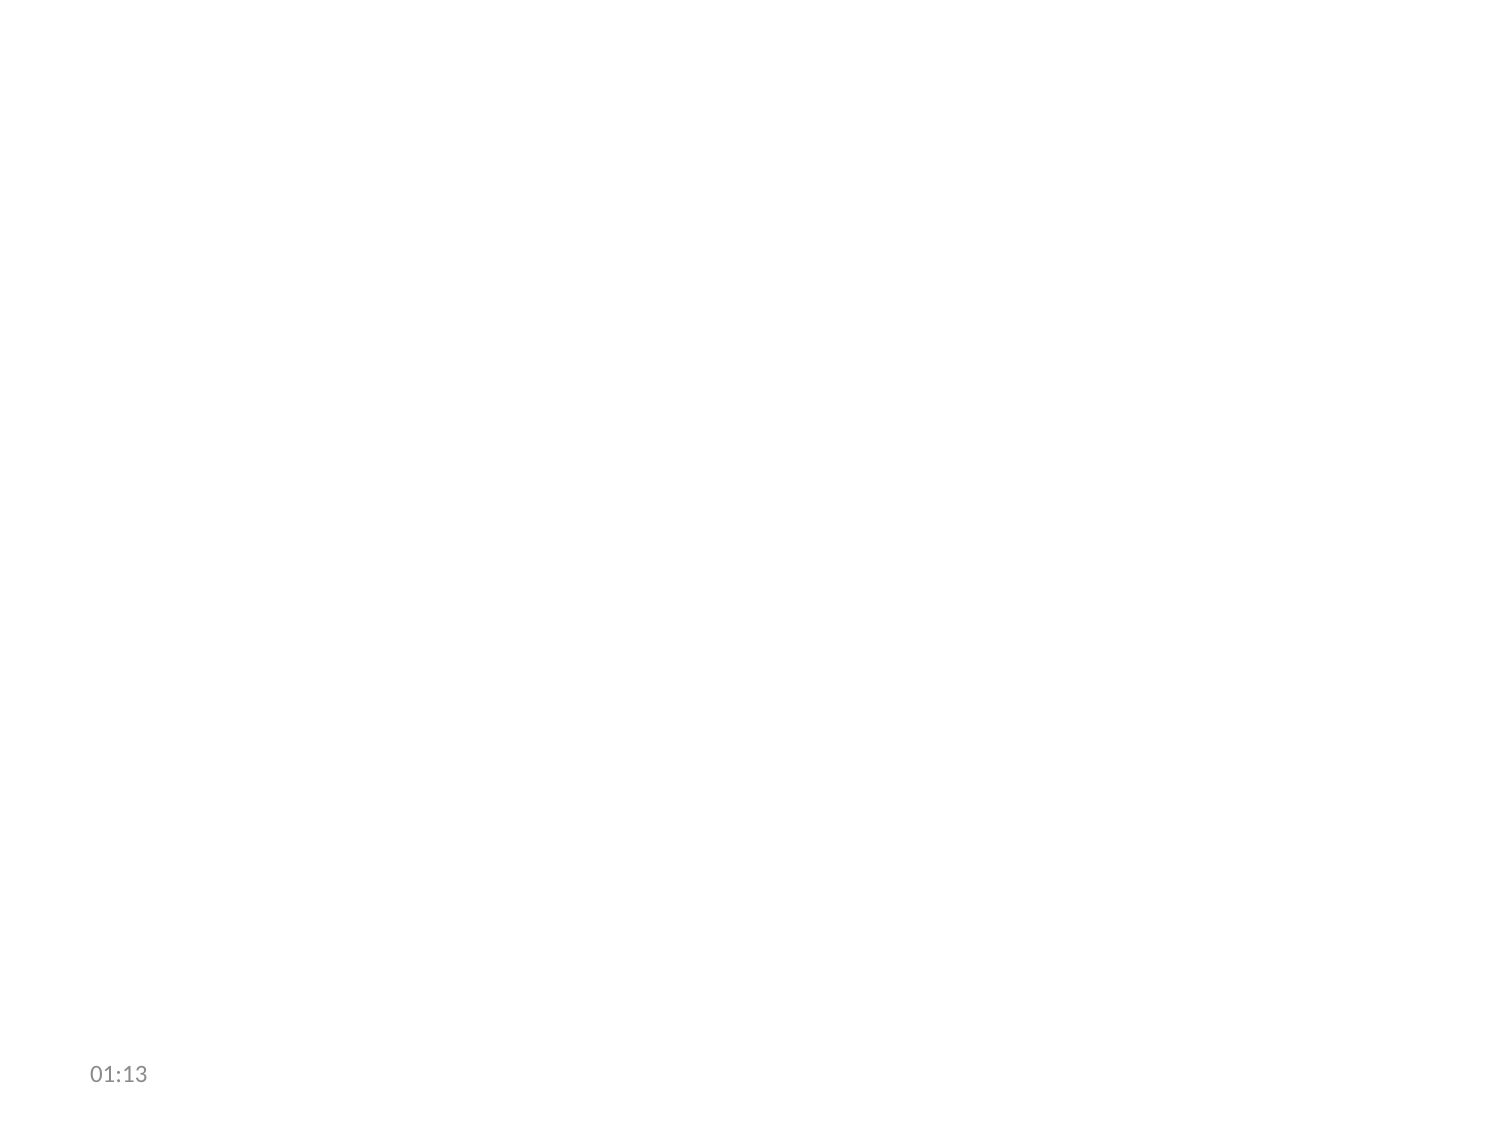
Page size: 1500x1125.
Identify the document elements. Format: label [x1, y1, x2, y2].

slide_number [75, 1042, 425, 1103]
